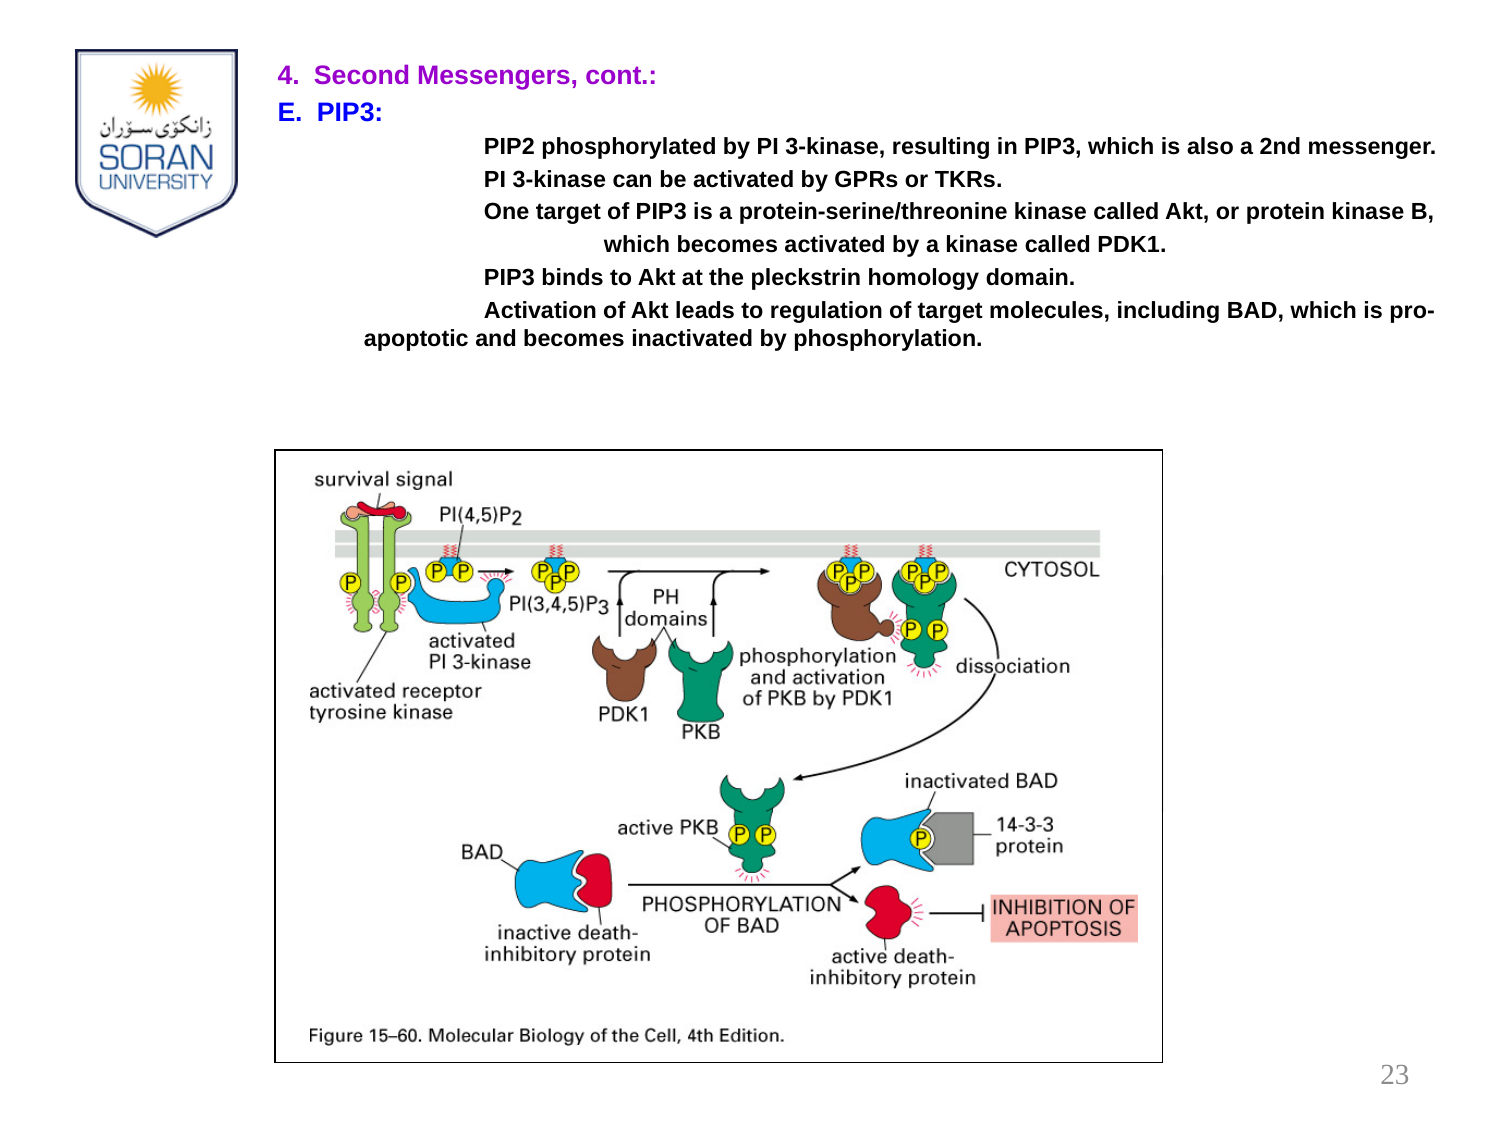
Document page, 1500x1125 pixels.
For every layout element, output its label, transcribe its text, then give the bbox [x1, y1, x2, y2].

text_box [274, 449, 1163, 1063]
subtitle 4. Second Messengers, cont.: E. PIP3: PIP2 phosphorylated by PI 3-kinase, resulting in PIP3, which is also a 2nd messenger. PI 3-kinase can be activated by GPRs or TKRs. One target of PIP3 is a protein-serine/threonine kinase called Akt, or protein kinase B, which becomes activated by a kinase called PDK1. PIP3 binds to Akt at the pleckstrin homology domain. Activation of Akt leads to regulation of target molecules, including BAD, which is pro-apoptotic and becomes inactivated by phosphorylation. [262, 50, 1475, 450]
slide_number 23 [1074, 1042, 1425, 1103]
picture [75, 49, 238, 238]
picture [310, 465, 1138, 1047]
